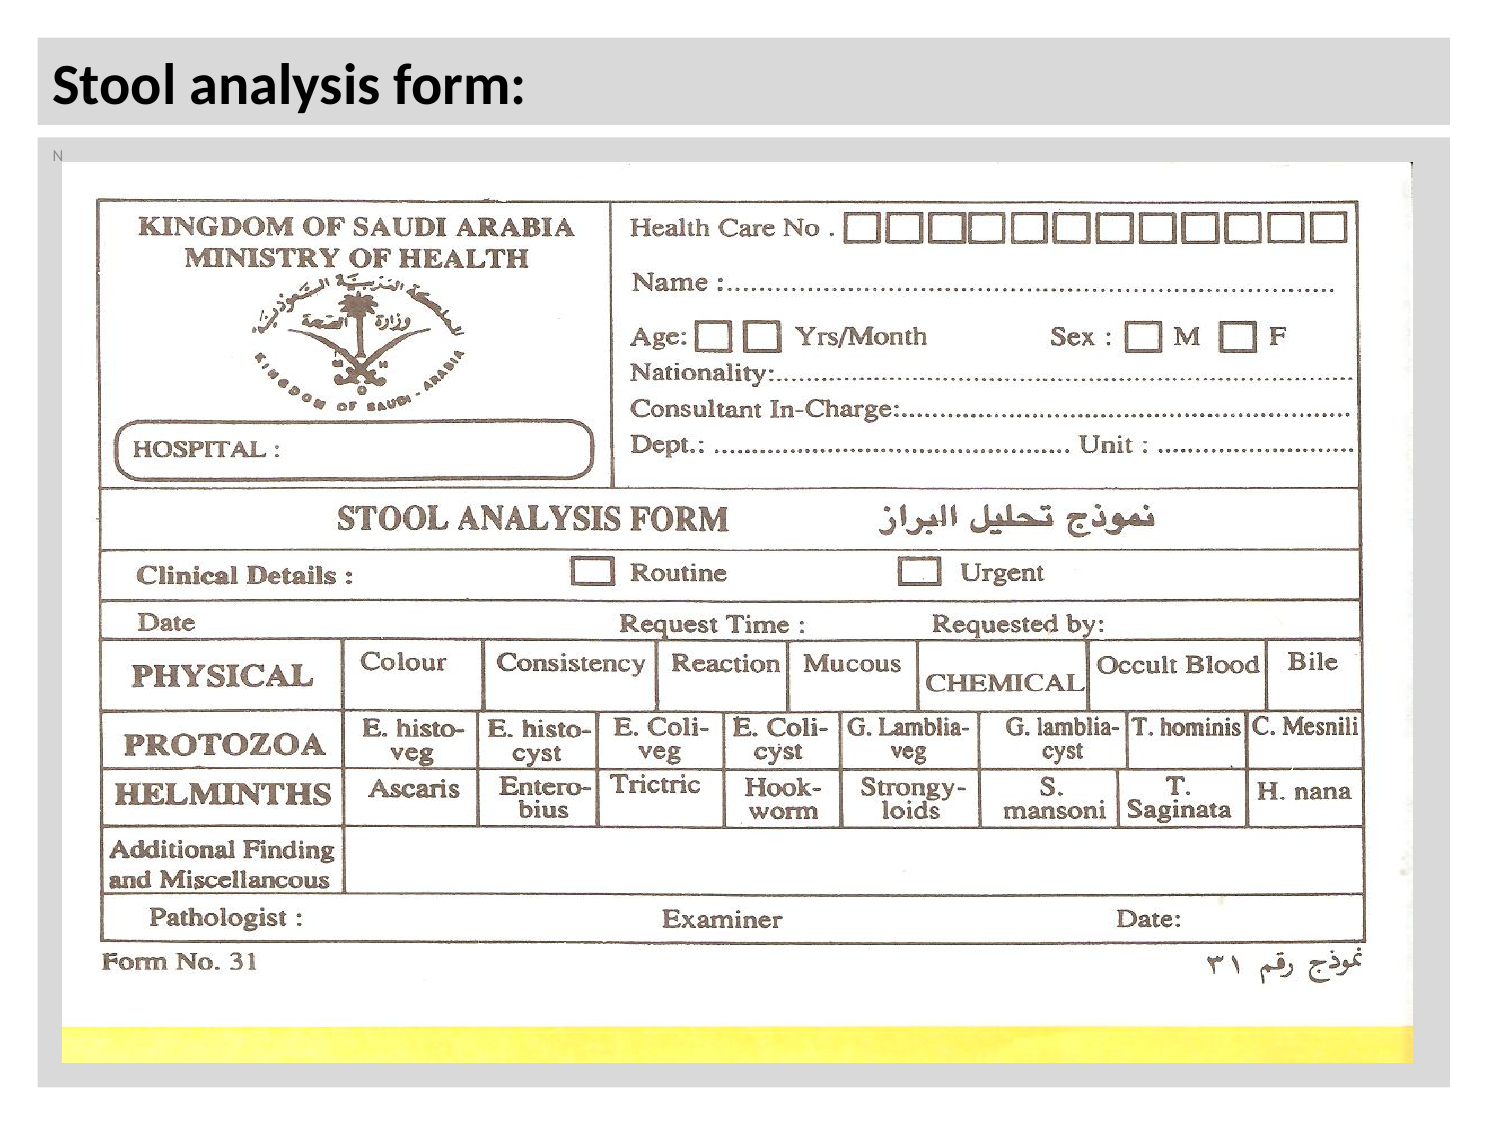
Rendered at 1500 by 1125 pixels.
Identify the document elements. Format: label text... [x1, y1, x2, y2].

subtitle N [37, 137, 1450, 1088]
title Stool analysis form: [37, 37, 1450, 125]
picture [62, 162, 1413, 1063]
